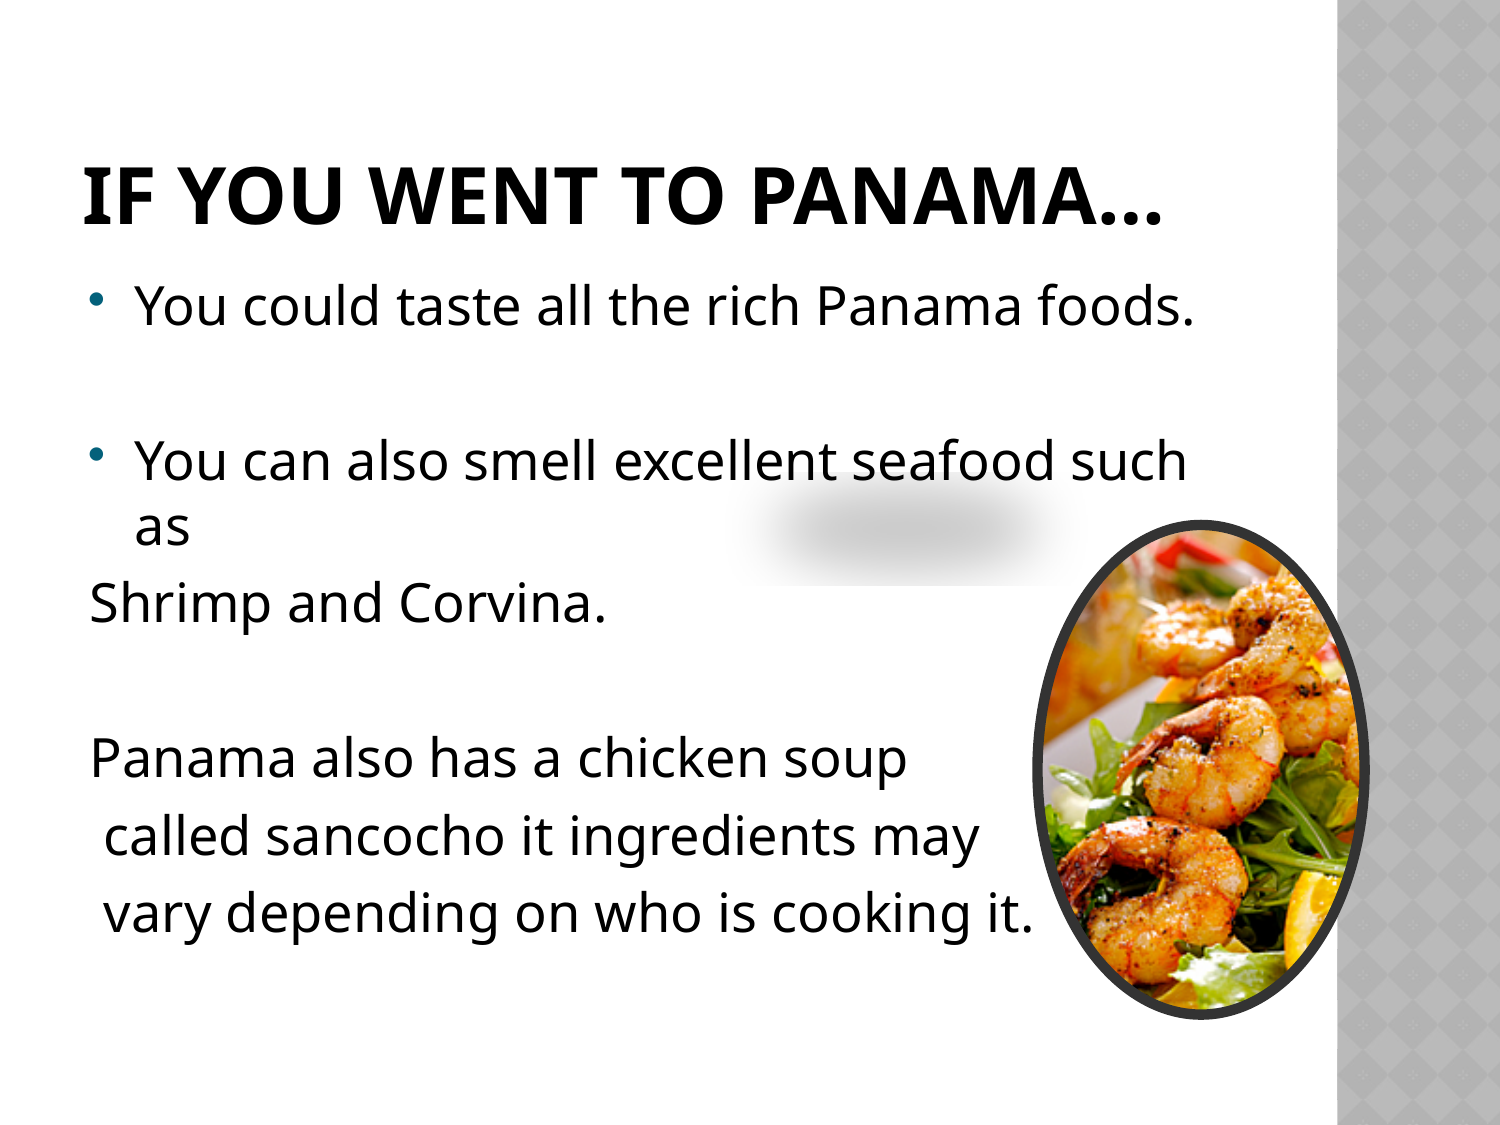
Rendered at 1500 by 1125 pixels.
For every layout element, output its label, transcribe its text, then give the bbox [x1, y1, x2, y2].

list You could taste all the rich Panama foods. You can also smell excellent seafood such as Shrimp and Corvina. Panama also has a chicken soup called sancocho it ingredients may vary depending on who is cooking it. [75, 264, 1263, 1059]
title If You went to panama… [75, 52, 1263, 240]
picture [1037, 524, 1365, 1016]
